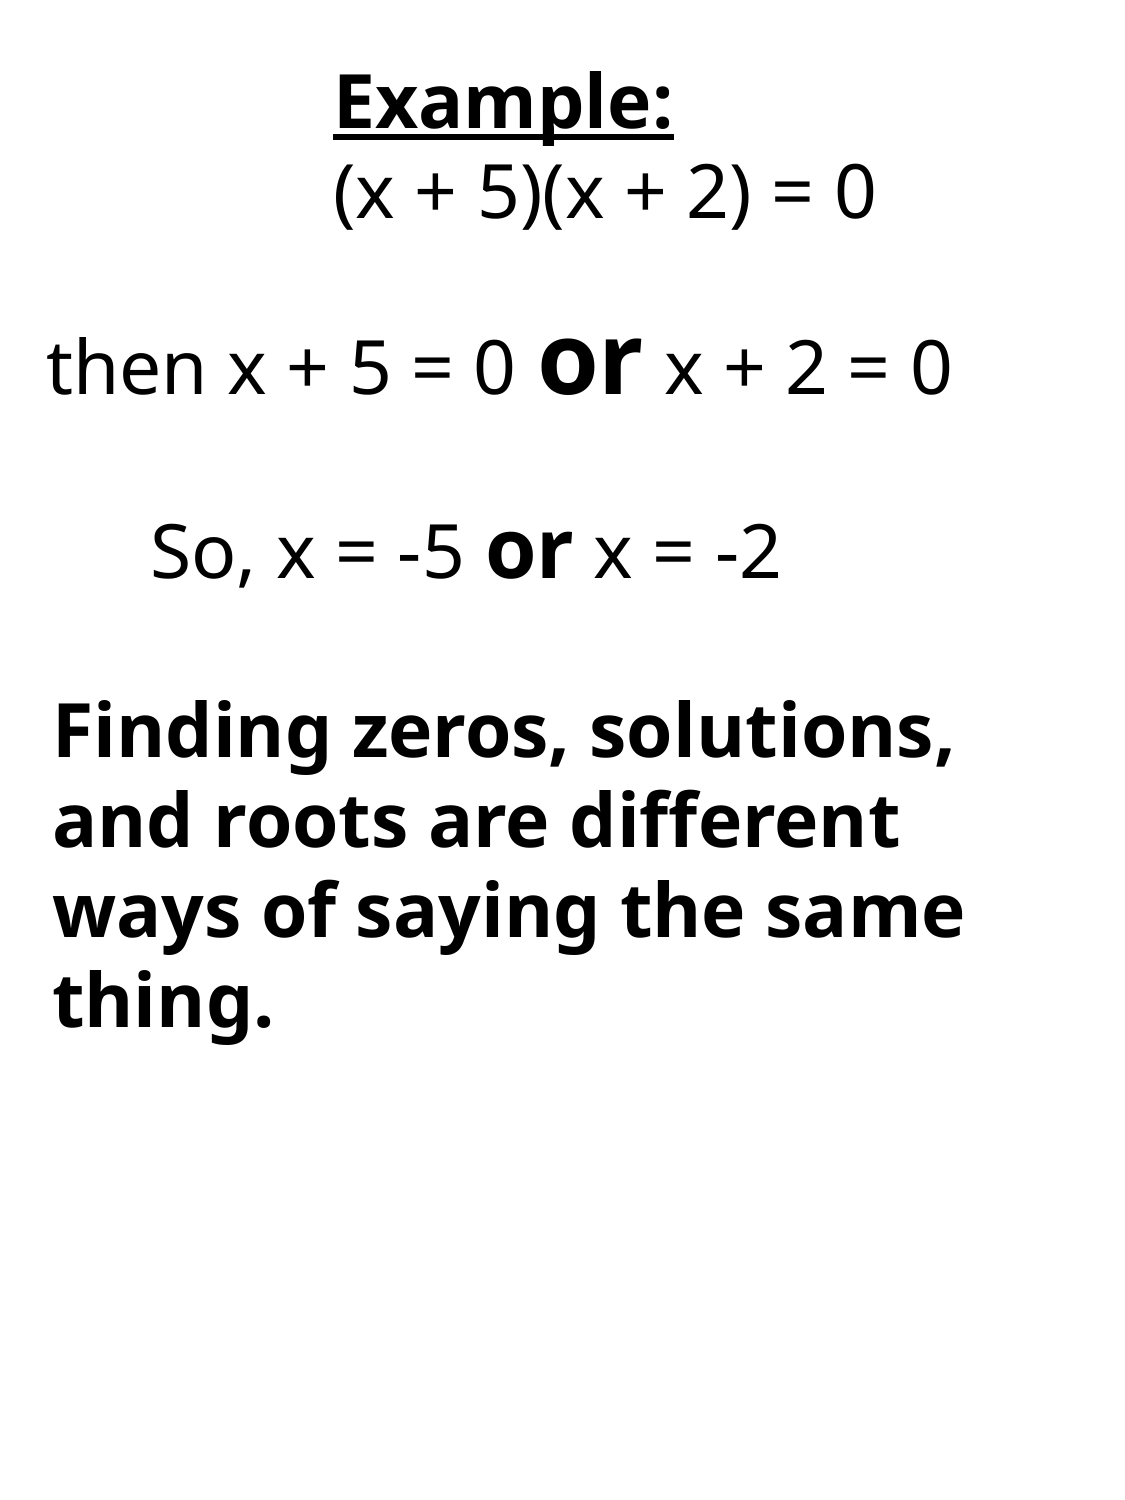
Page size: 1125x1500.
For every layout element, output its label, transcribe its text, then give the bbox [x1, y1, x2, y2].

title Example: (x + 5)(x + 2) = 0 [318, 0, 938, 287]
text_box then x + 5 = 0 or x + 2 = 0 [31, 287, 969, 423]
text_box Finding zeros, solutions, and roots are different ways of saying the same thing. [37, 674, 1100, 1050]
text_box So, x = -5 or x = -2 [135, 487, 818, 603]
